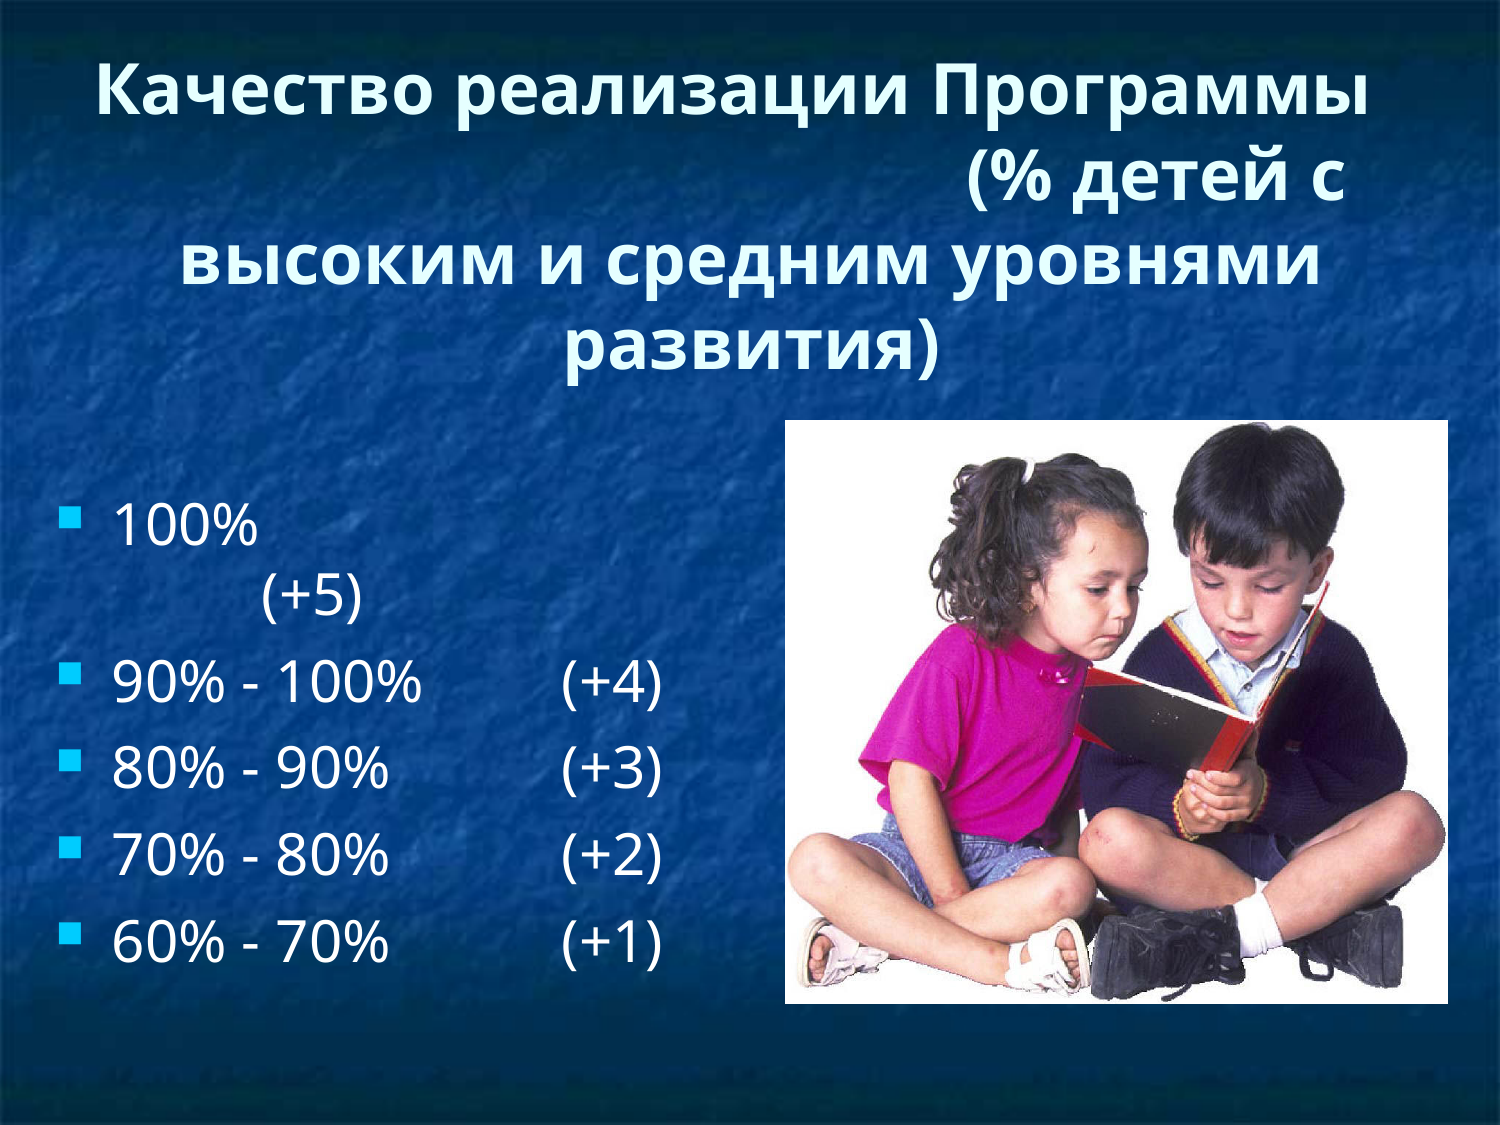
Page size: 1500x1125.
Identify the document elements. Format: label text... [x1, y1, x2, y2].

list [785, 420, 1449, 1005]
title Качество реализации Программы (% детей с высоким и средним уровнями развития) [76, 30, 1427, 398]
picture [0, 0, 1500, 1125]
list 100% (+5) 90% - 100% (+4) 80% - 90% (+3) 70% - 80% (+2) 60% - 70% (+1) [40, 479, 704, 1000]
